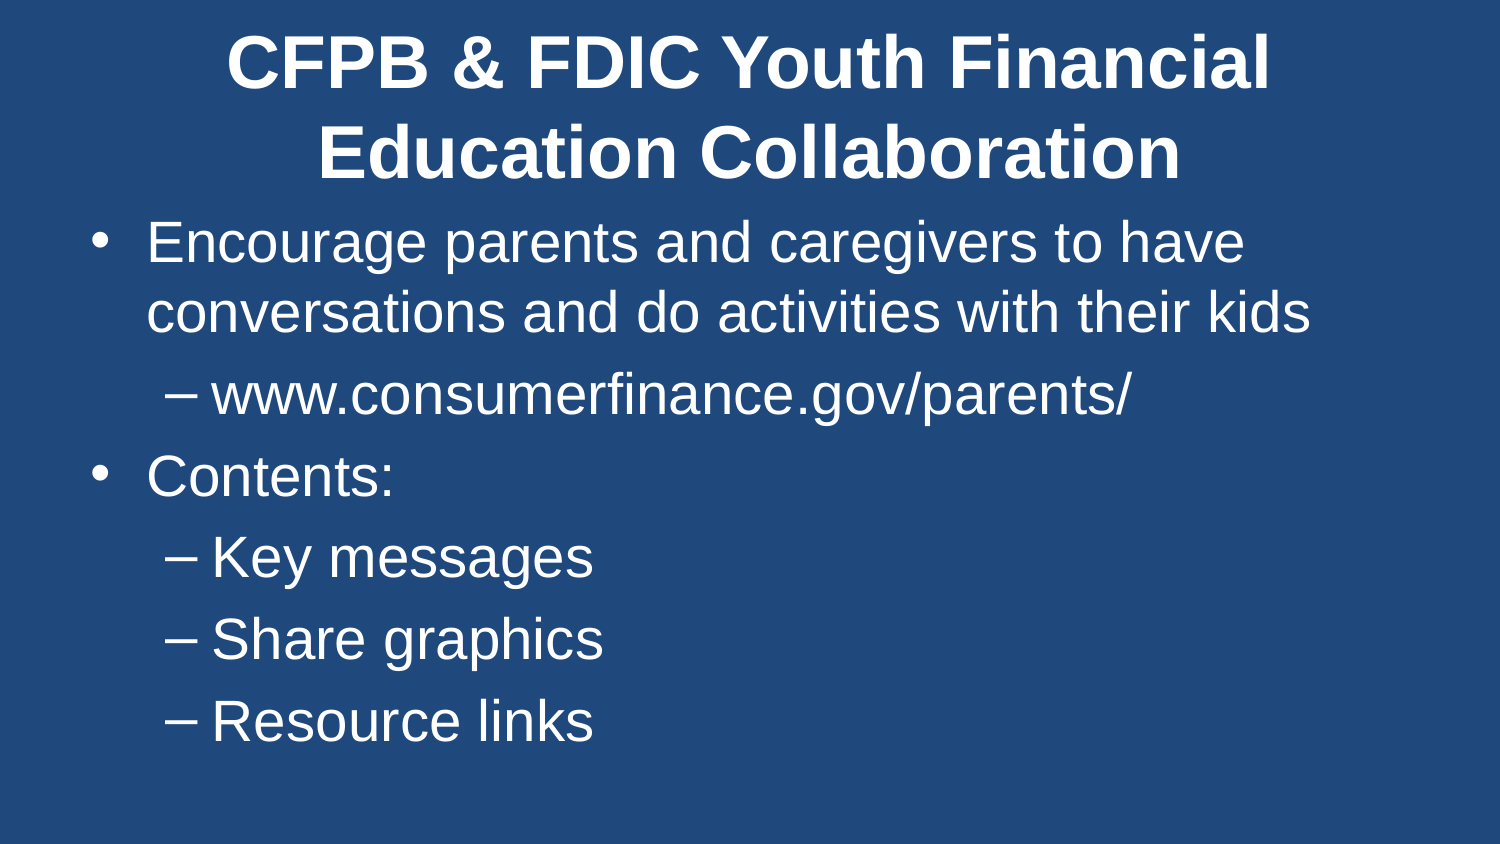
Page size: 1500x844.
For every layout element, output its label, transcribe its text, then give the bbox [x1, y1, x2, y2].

list Encourage parents and caregivers to have conversations and do activities with their kids www.consumerfinance.gov/parents/ Contents: Key messages Share graphics Resource links [75, 196, 1425, 754]
title CFPB & FDIC Youth Financial Education Collaboration [75, 33, 1425, 175]
